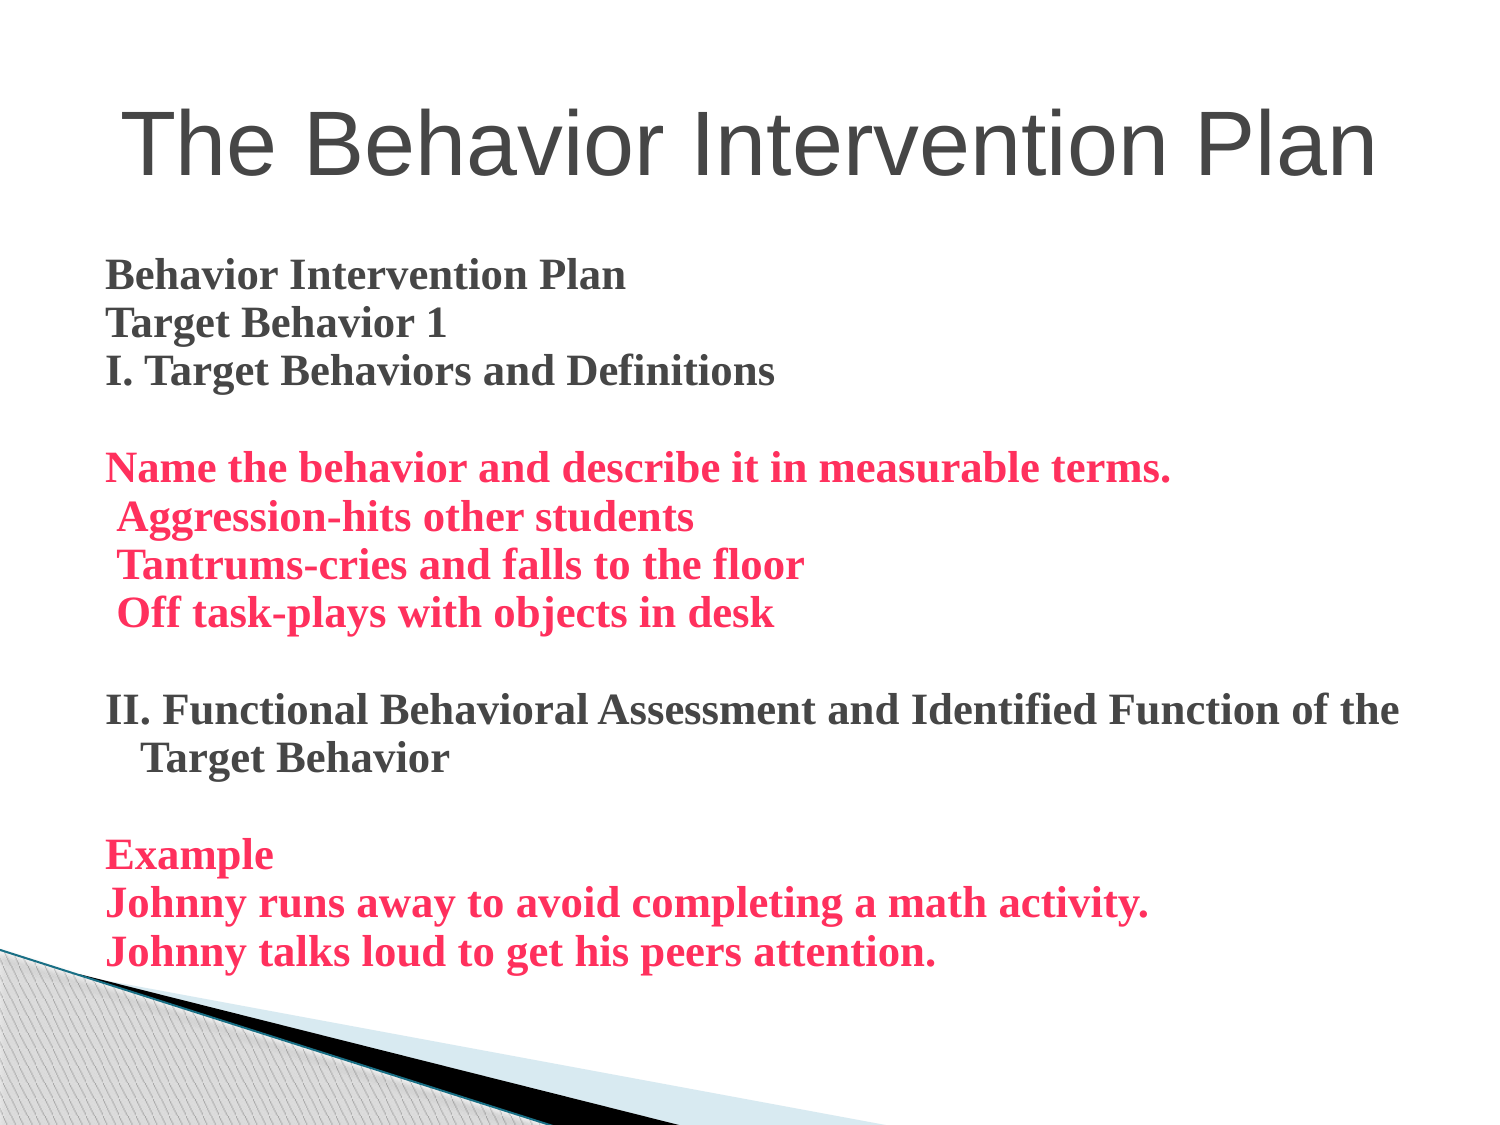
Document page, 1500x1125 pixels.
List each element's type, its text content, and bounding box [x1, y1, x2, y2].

list Behavior Intervention Plan Target Behavior 1 I. Target Behaviors and Definitions Name the behavior and describe it in measurable terms. Aggression-hits other students Tantrums-cries and falls to the floor Off task-plays with objects in desk II. Functional Behavioral Assessment and Identified Function of the Target Behavior Example Johnny runs away to avoid completing a math activity. Johnny talks loud to get his peers attention. [74, 242, 1426, 986]
title The Behavior Intervention Plan [75, 45, 1425, 233]
